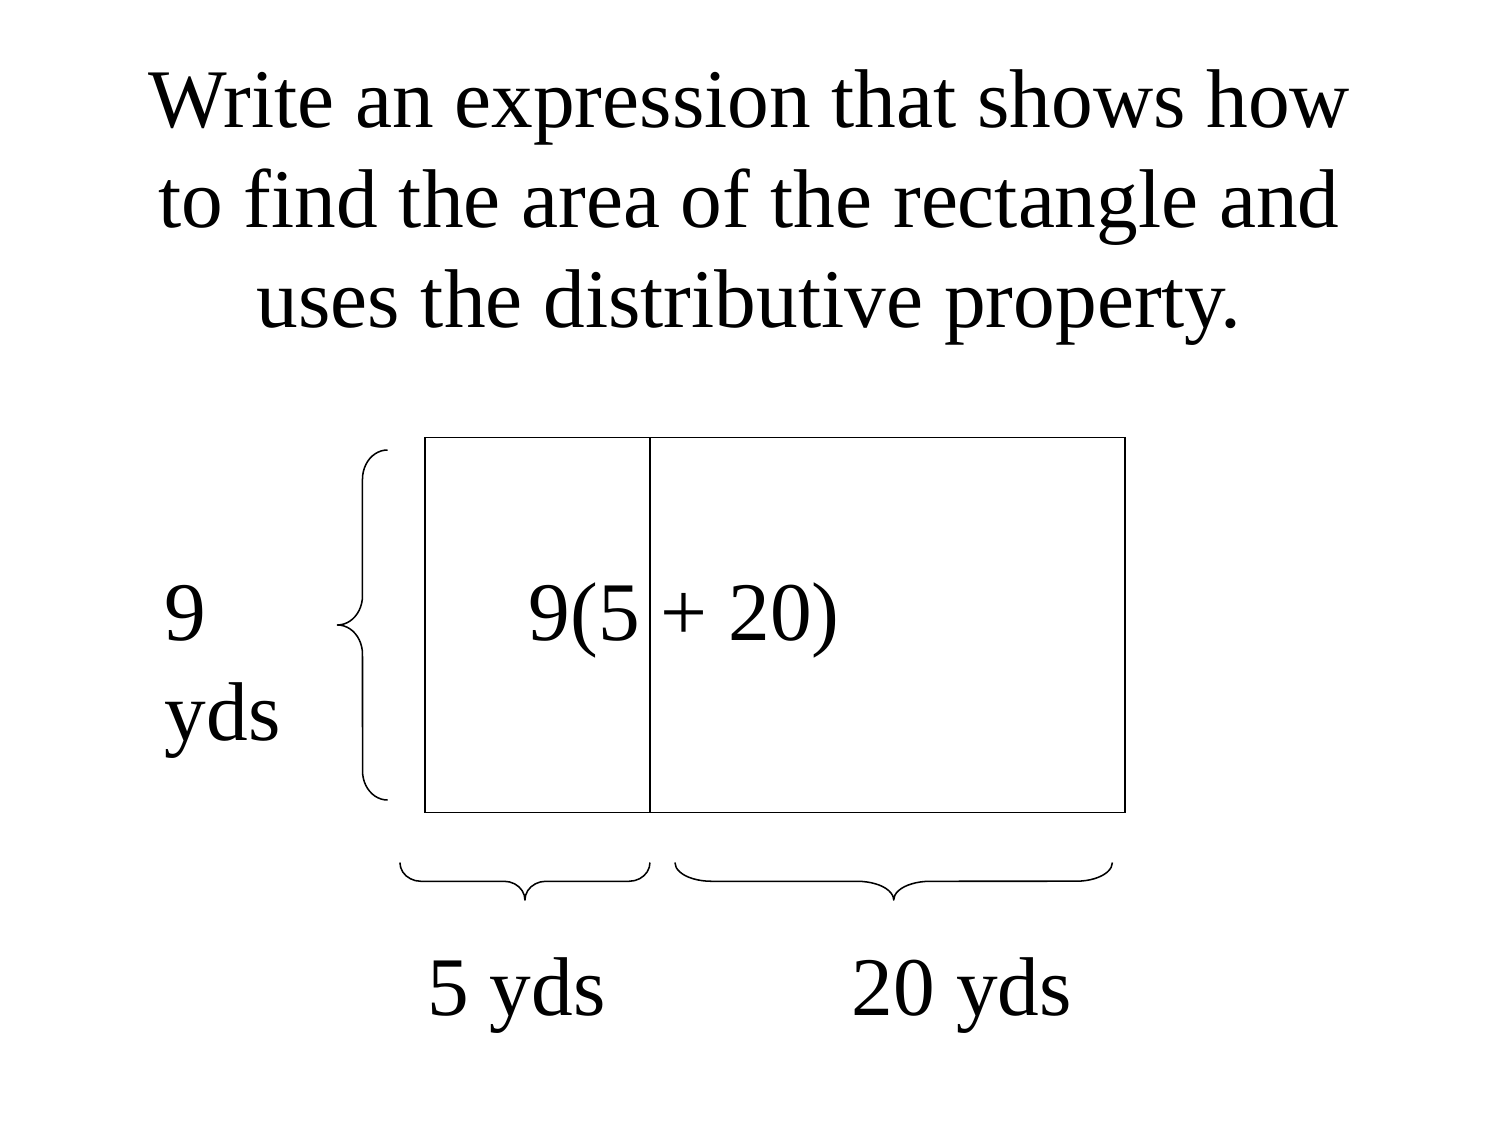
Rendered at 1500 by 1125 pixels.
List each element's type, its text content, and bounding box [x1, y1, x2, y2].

text_box [399, 862, 650, 901]
text_box [674, 862, 1113, 901]
text_box [424, 437, 650, 813]
text_box 9(5 + 20) [514, 549, 855, 665]
text_box [650, 437, 1125, 813]
text_box 5 yds [412, 924, 663, 1040]
text_box 9 yds [150, 549, 338, 765]
title Write an expression that shows how to find the area of the rectangle and uses the distributive property. [112, 99, 1388, 288]
text_box [337, 450, 388, 801]
text_box 20 yds [774, 924, 1238, 1040]
